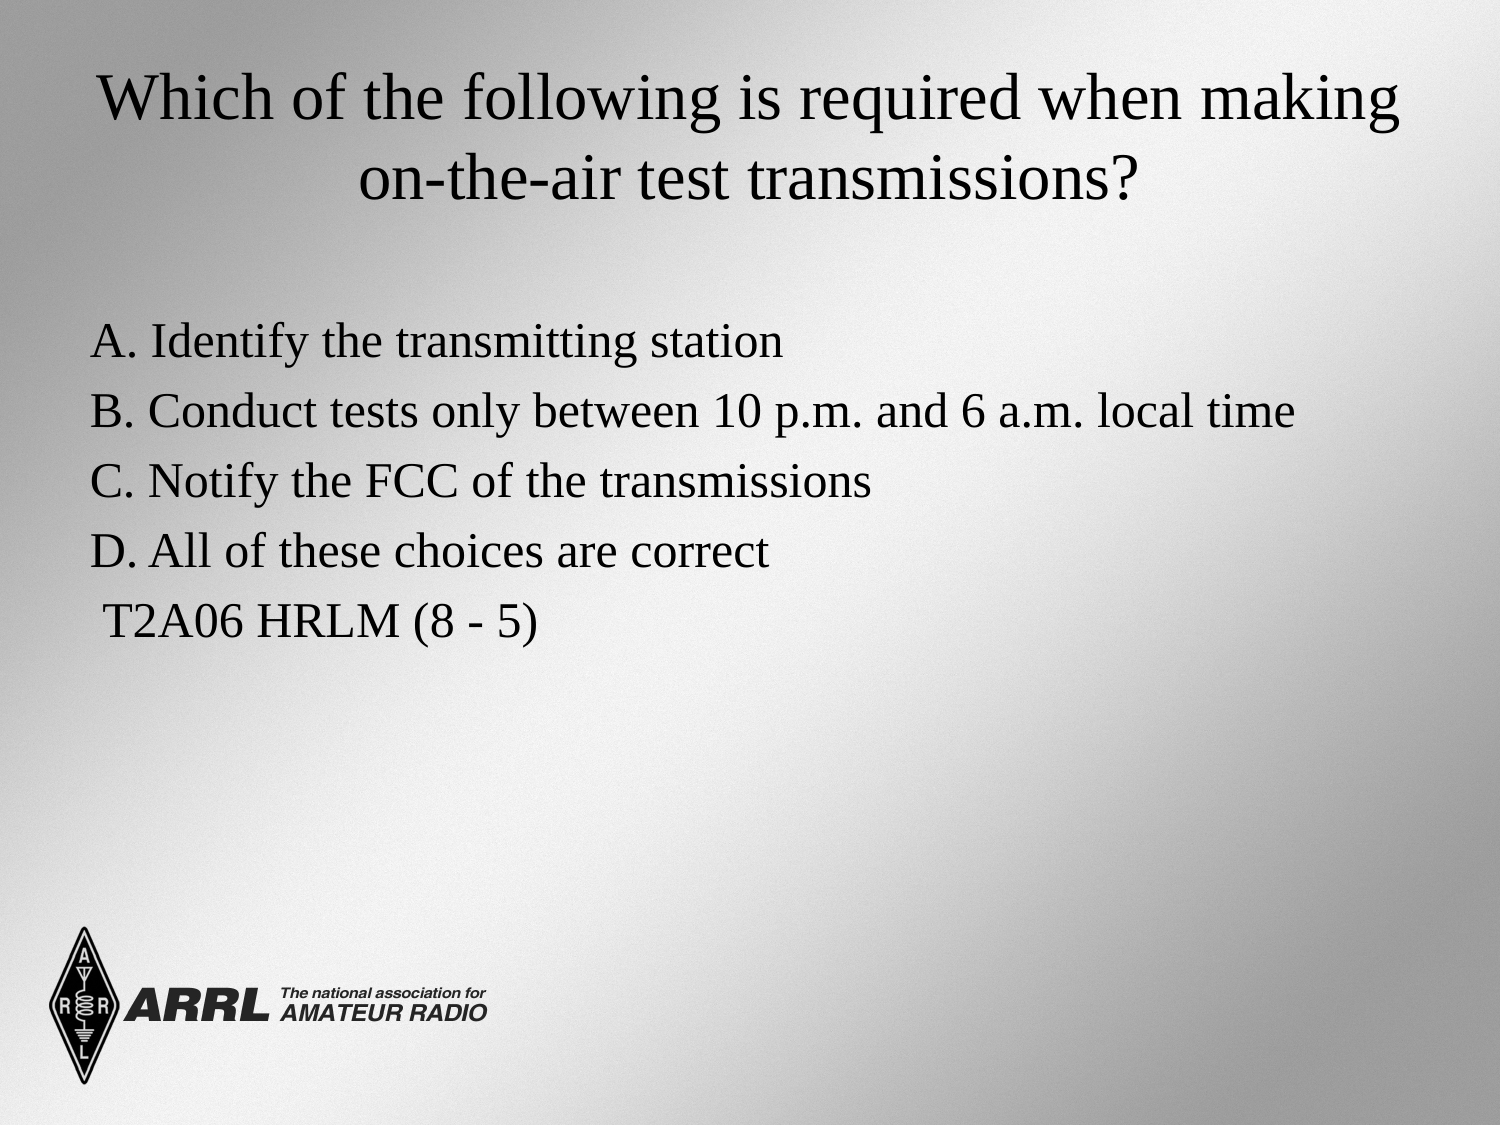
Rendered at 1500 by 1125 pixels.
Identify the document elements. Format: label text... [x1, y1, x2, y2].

title Which of the following is required when making on-the-air test transmissions? [75, 45, 1425, 233]
list A. Identify the transmitting station B. Conduct tests only between 10 p.m. and 6 a.m. local time C. Notify the FCC of the transmissions D. All of these choices are correct T2A06 HRLM (8 - 5) [75, 299, 1425, 1005]
picture [0, 0, 1500, 1125]
